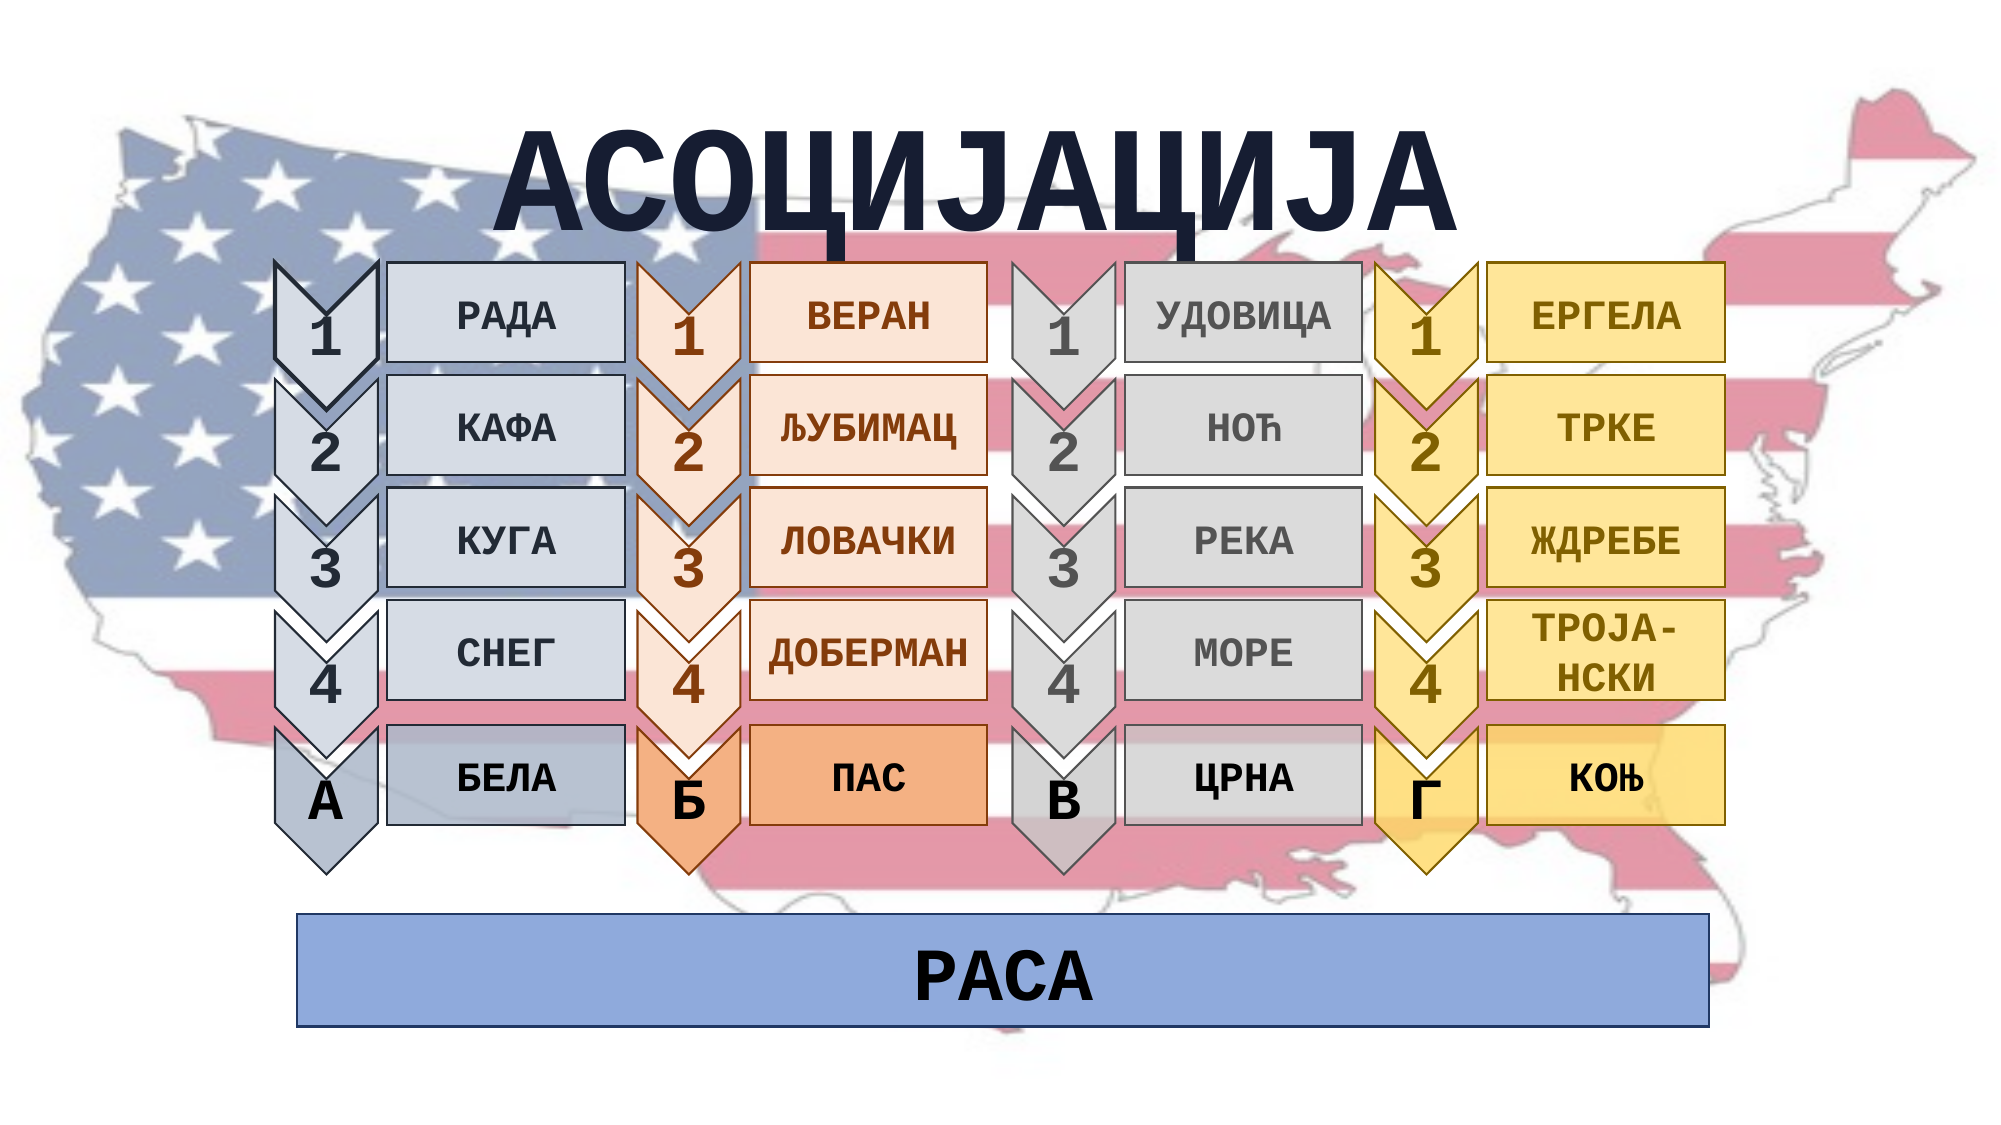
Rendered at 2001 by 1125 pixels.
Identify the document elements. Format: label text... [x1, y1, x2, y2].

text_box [1374, 262, 1725, 875]
text_box АСОЦИЈАЦИЈА [343, 105, 1608, 258]
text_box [1012, 262, 1363, 875]
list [274, 262, 626, 875]
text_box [637, 262, 988, 875]
text_box РАСА [296, 913, 1710, 1028]
